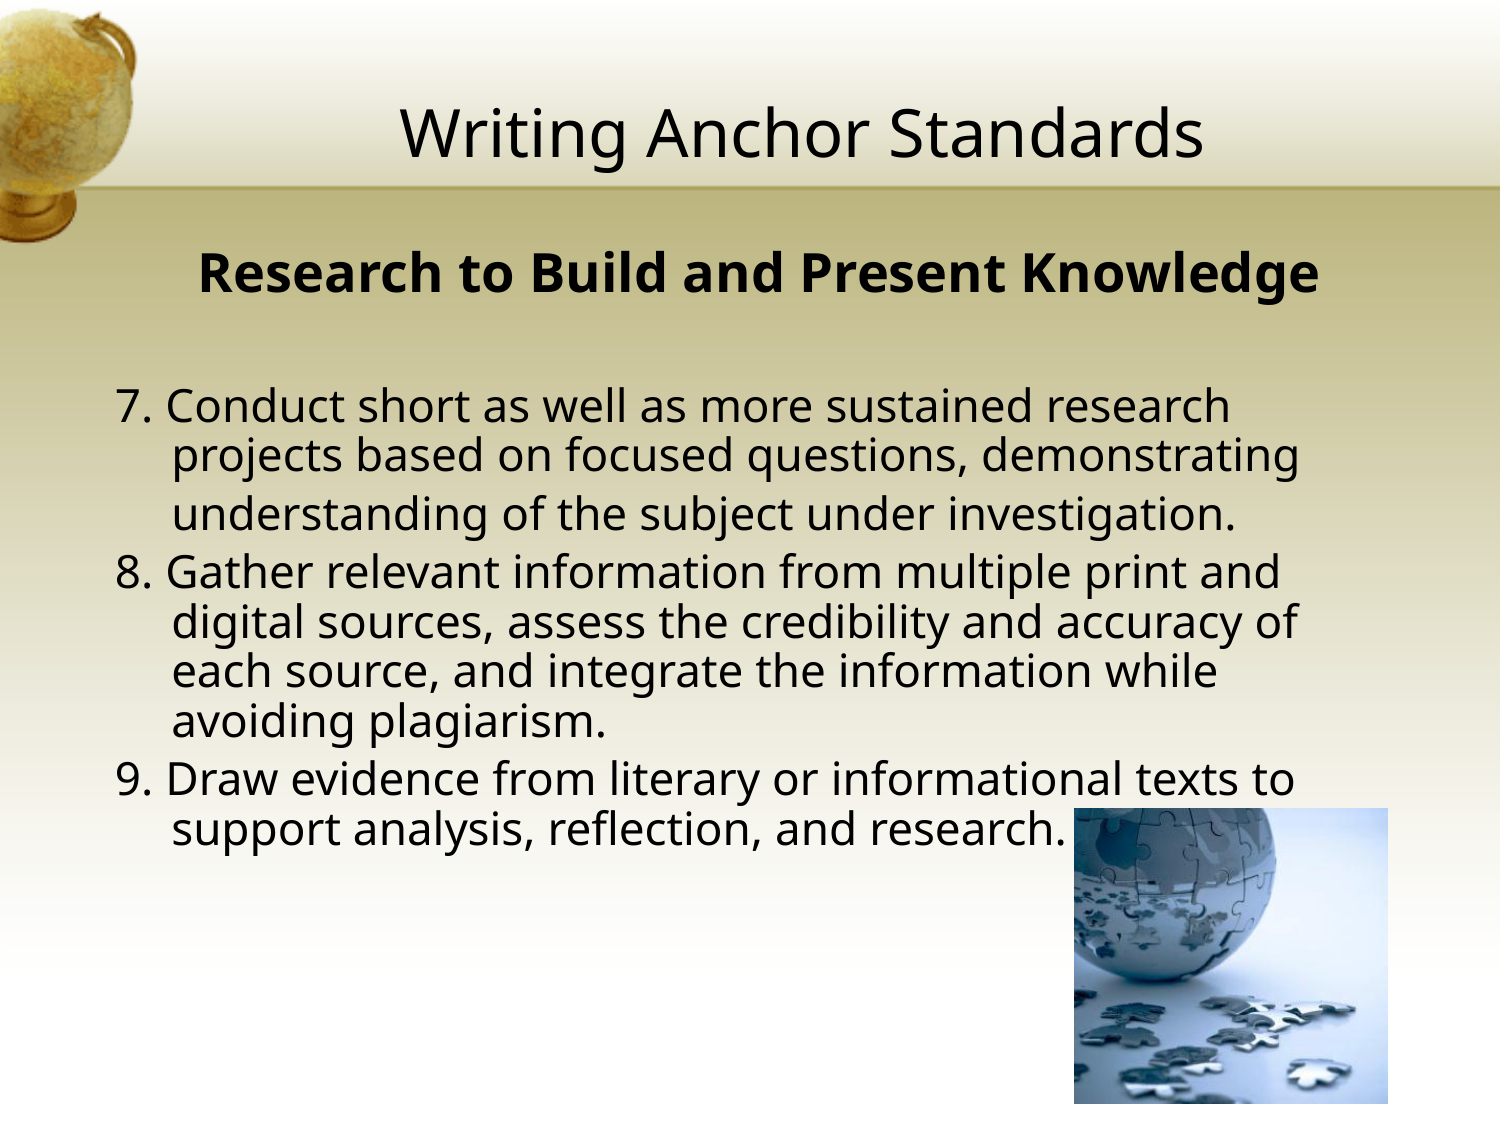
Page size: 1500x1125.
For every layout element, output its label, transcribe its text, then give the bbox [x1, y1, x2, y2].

title Writing Anchor Standards [171, 36, 1436, 179]
picture [0, 0, 1500, 1125]
list Research to Build and Present Knowledge 7. Conduct short as well as more sustained research projects based on focused questions, demonstrating understanding of the subject under investigation. 8. Gather relevant information from multiple print and digital sources, assess the credibility and accuracy of each source, and integrate the information while avoiding plagiarism. 9. Draw evidence from literary or informational texts to support analysis, reflection, and research. [99, 238, 1420, 951]
